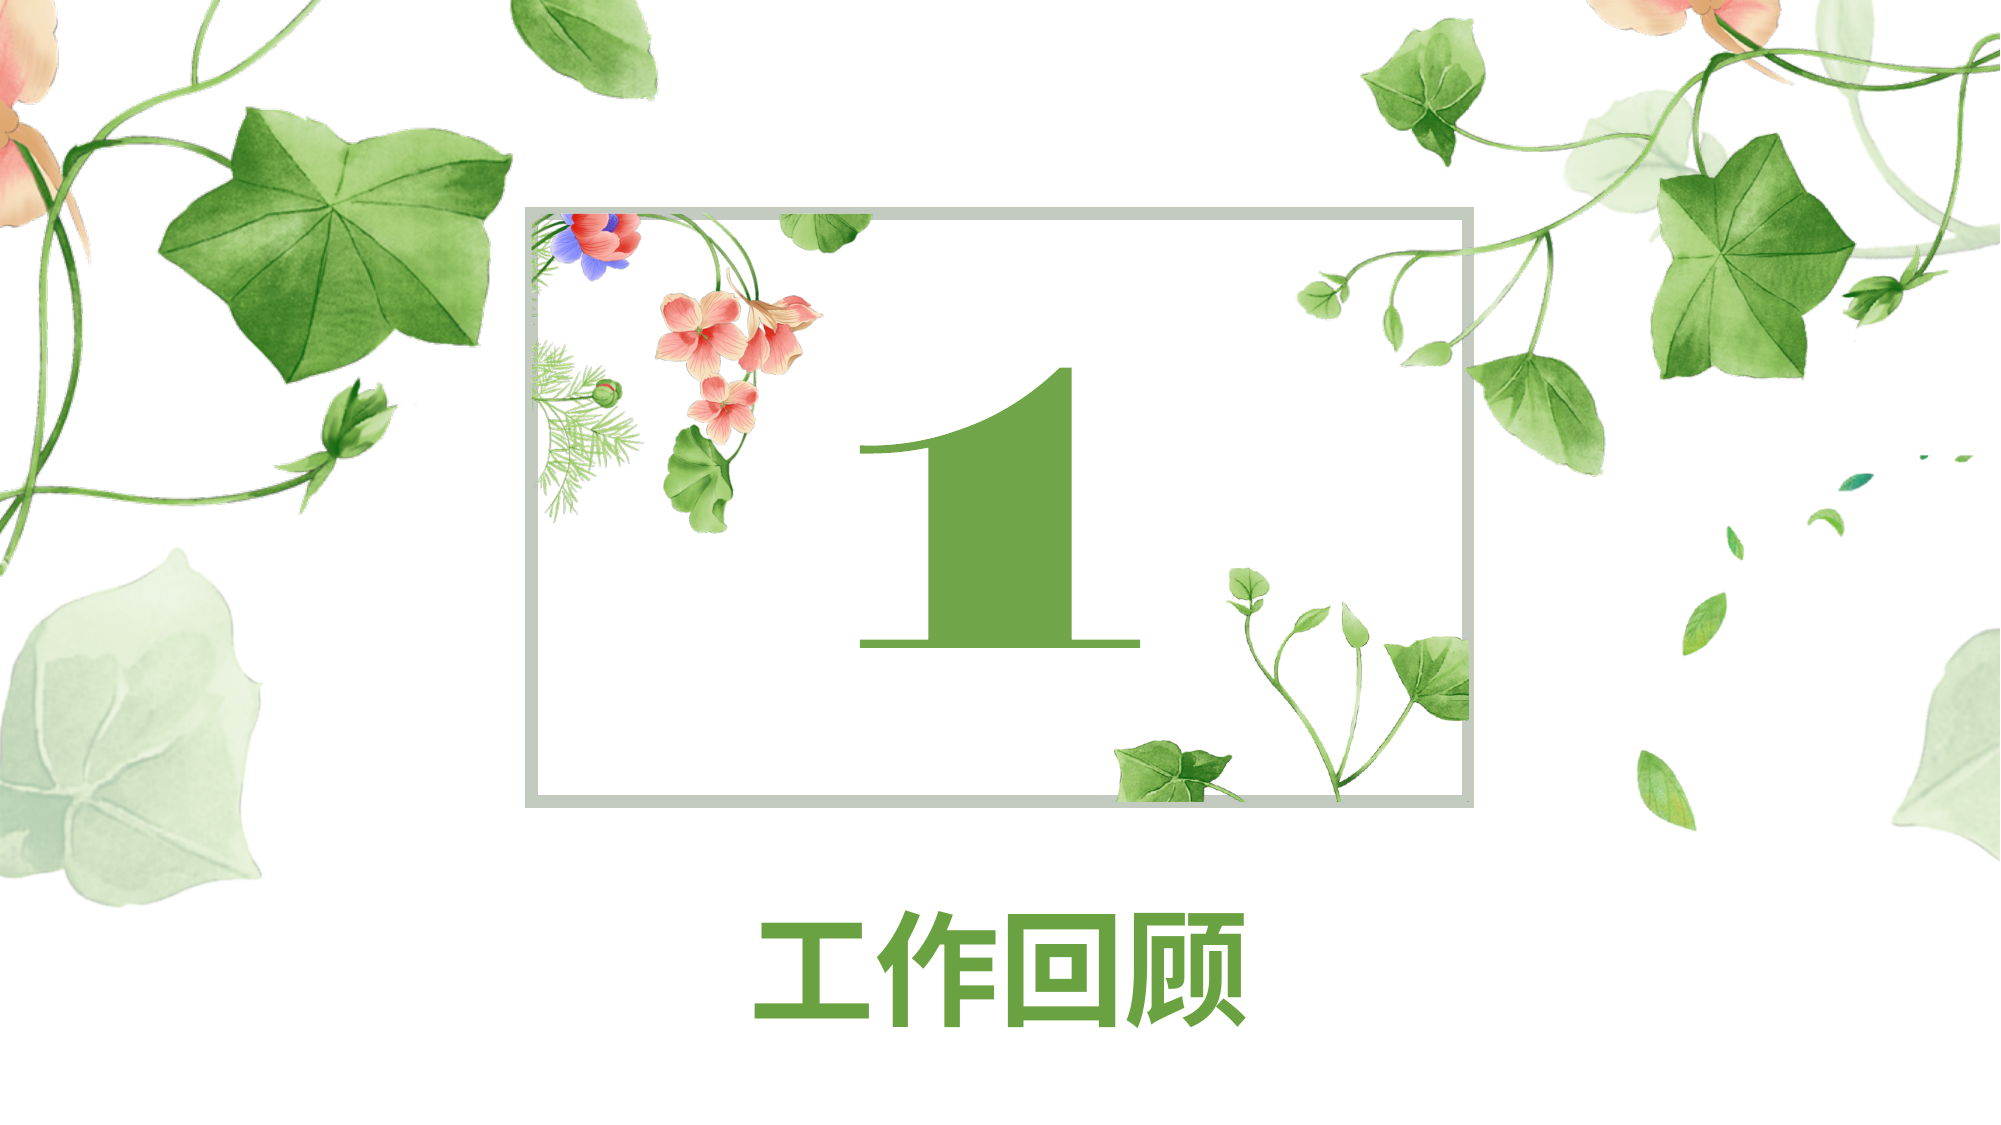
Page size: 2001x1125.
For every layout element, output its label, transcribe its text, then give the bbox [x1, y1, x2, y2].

text_box [859, 367, 1100, 648]
text_box [531, 448, 1469, 803]
picture [1100, 0, 2000, 885]
text_box 工作回顾 [735, 884, 1265, 1050]
text_box [878, 213, 1389, 639]
picture [0, 0, 877, 940]
